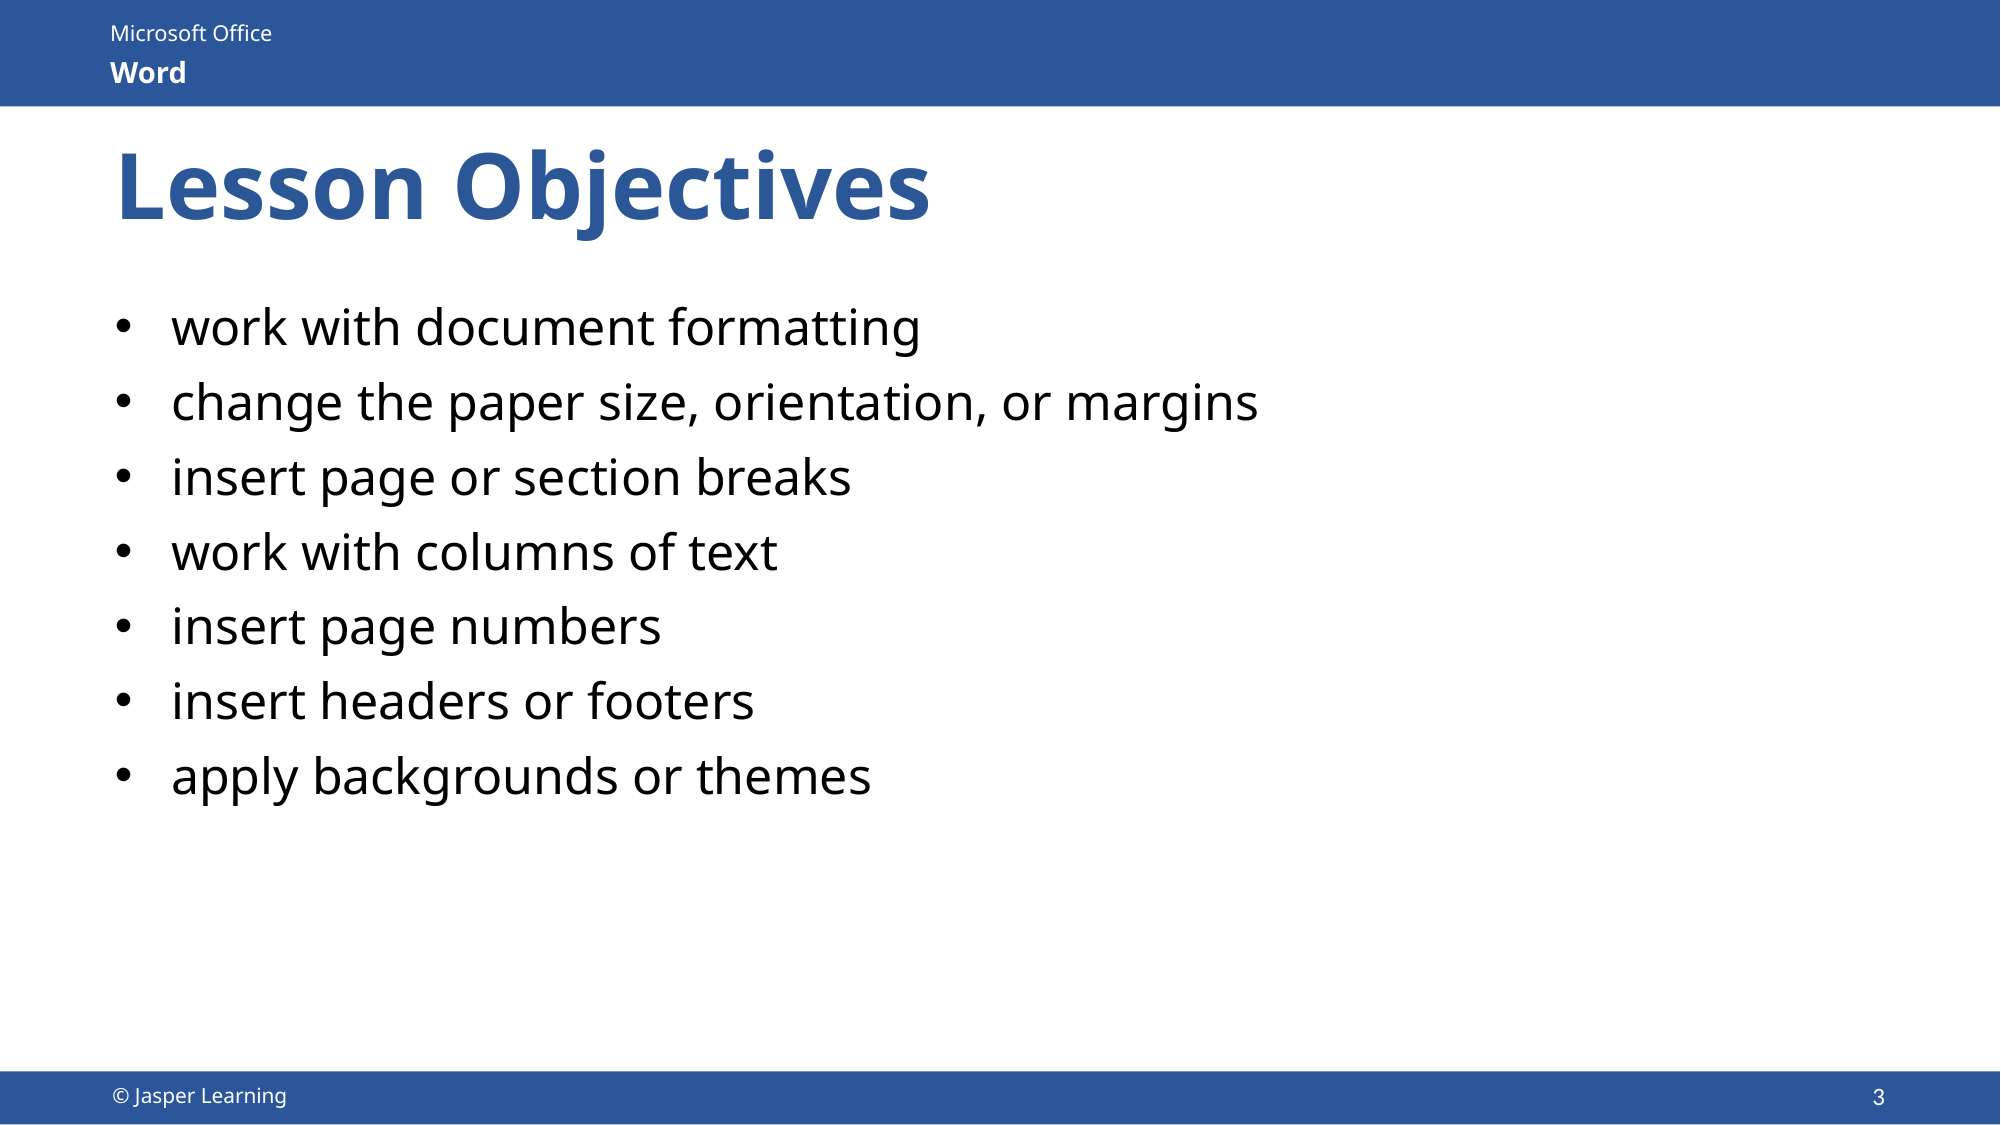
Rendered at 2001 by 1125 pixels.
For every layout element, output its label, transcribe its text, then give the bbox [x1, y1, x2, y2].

list work with document formatting change the paper size, orientation, or margins insert page or section breaks work with columns of text insert page numbers insert headers or footers apply backgrounds or themes [99, 283, 1900, 1026]
footer © Jasper Learning [97, 1076, 773, 1118]
title Lesson Objectives [99, 118, 1866, 248]
slide_number 3 [1433, 1065, 1900, 1125]
